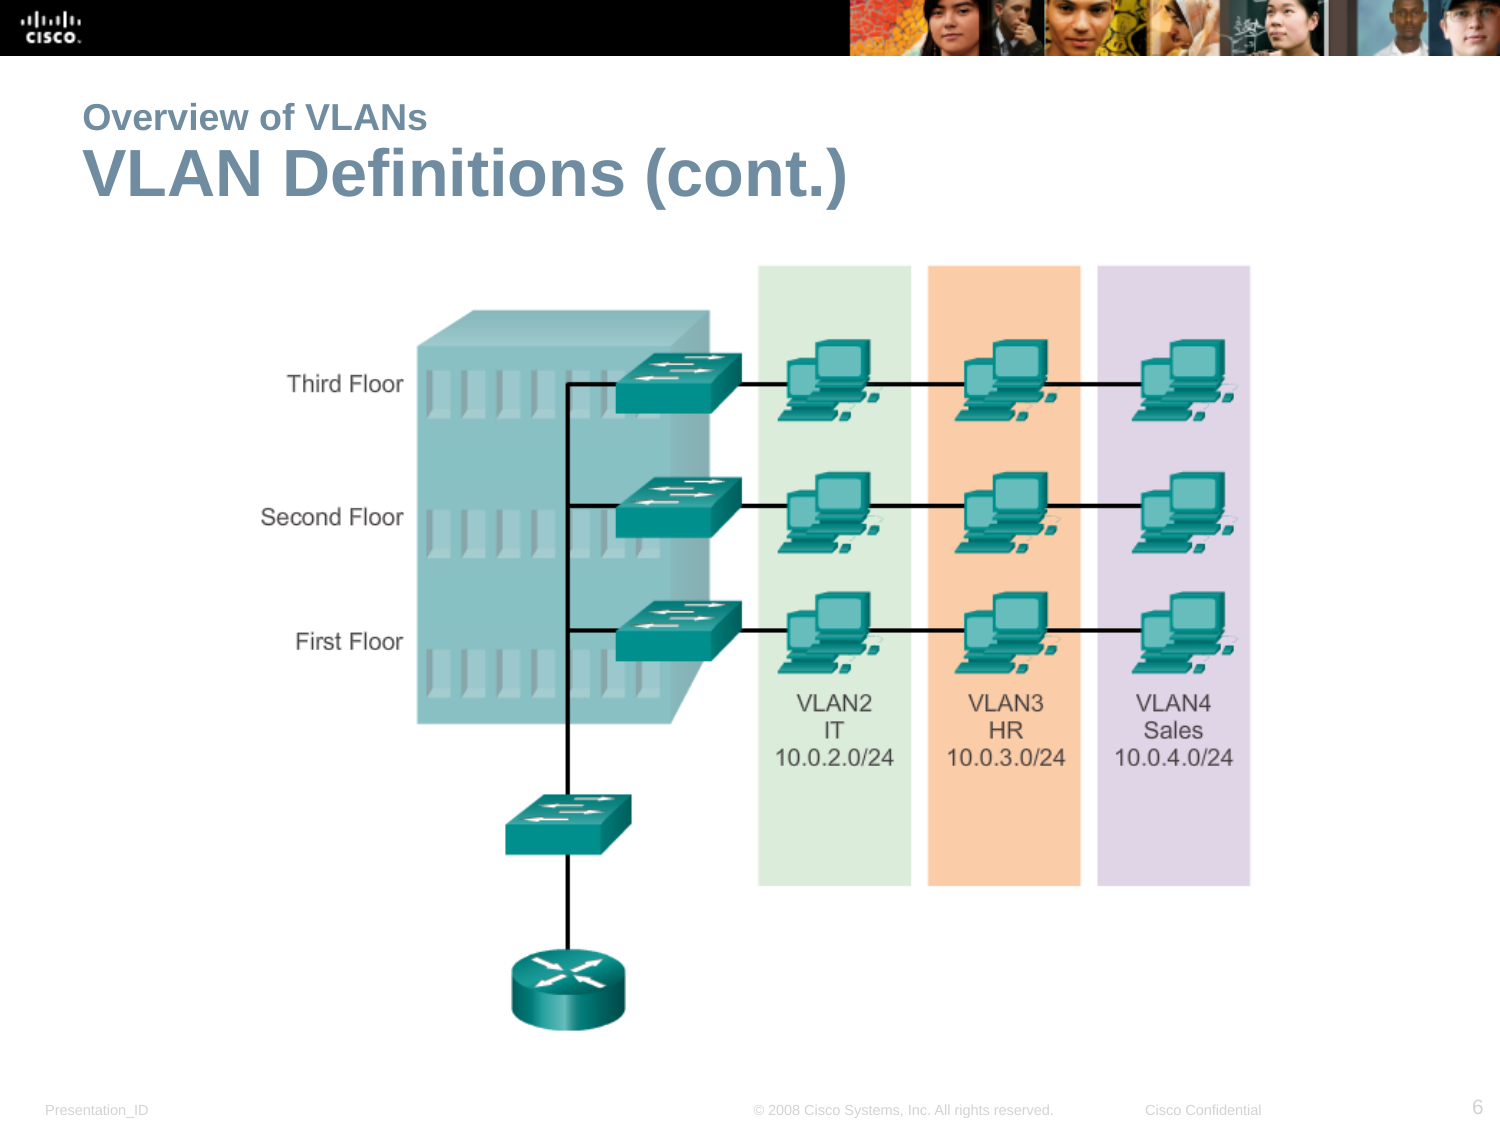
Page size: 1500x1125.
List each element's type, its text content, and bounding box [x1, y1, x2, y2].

picture [0, 0, 1500, 56]
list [249, 242, 1264, 1039]
title Overview of VLANs VLAN Definitions (cont.) [68, 79, 1406, 218]
